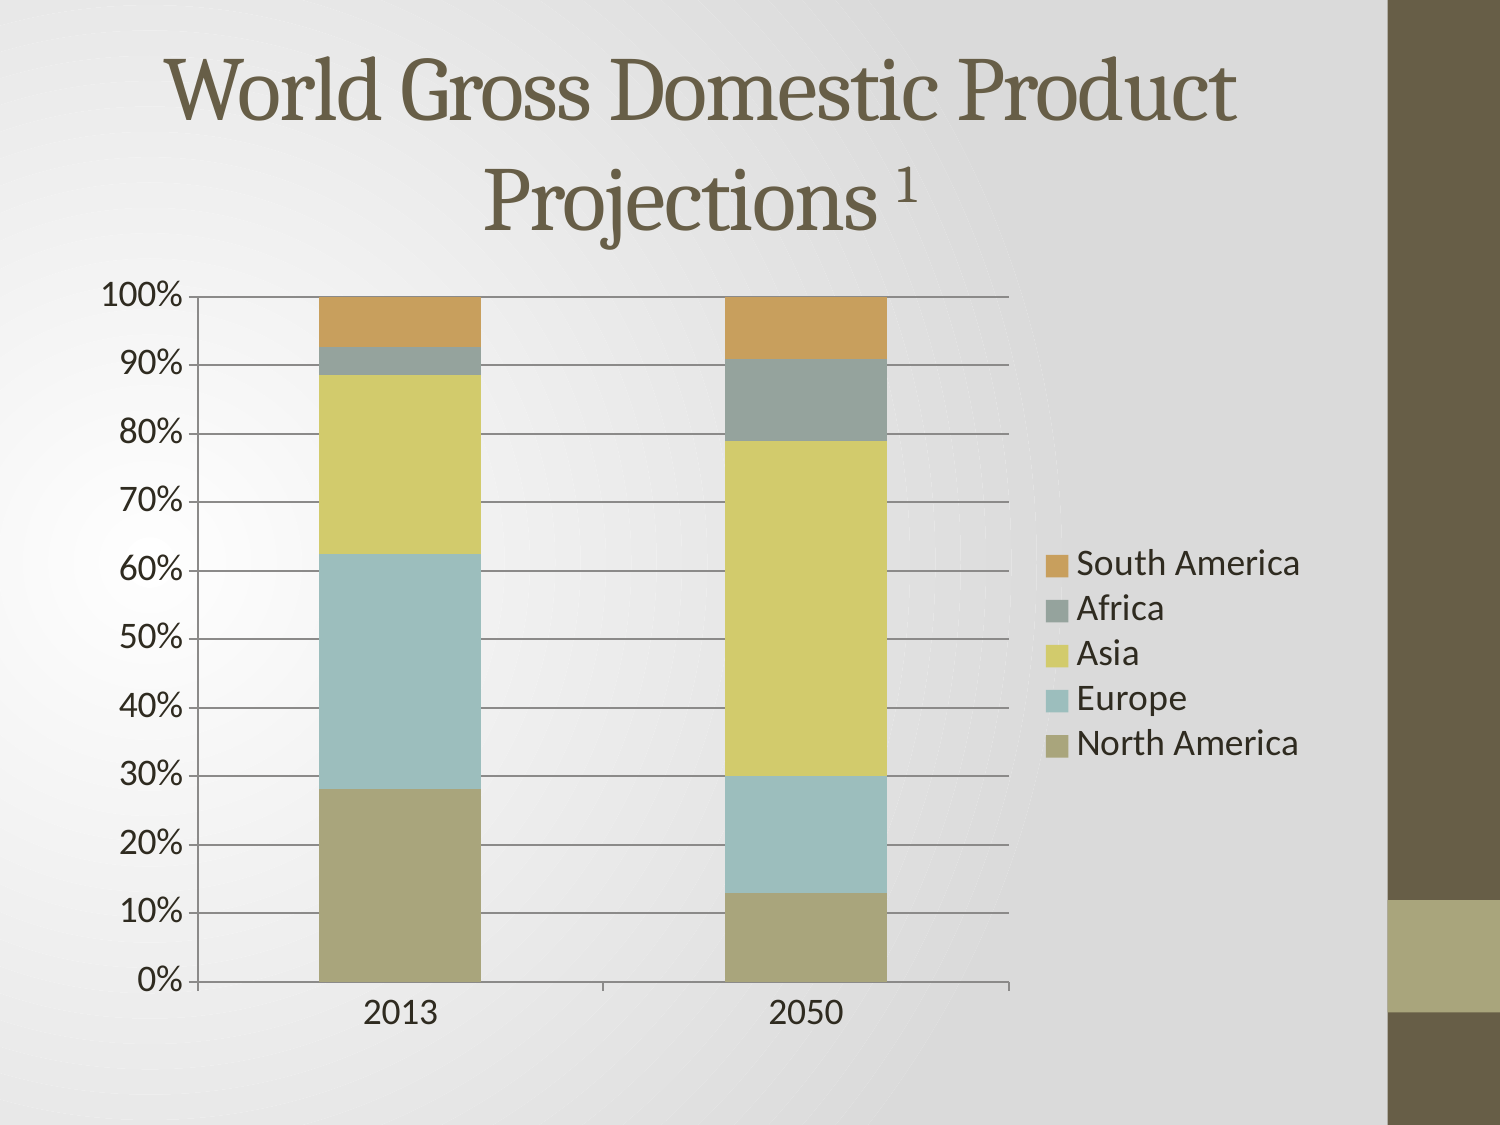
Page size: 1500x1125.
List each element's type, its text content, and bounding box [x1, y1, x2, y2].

chart [74, 261, 1326, 1051]
title World Gross Domestic Product Projections 1 [75, 45, 1325, 233]
